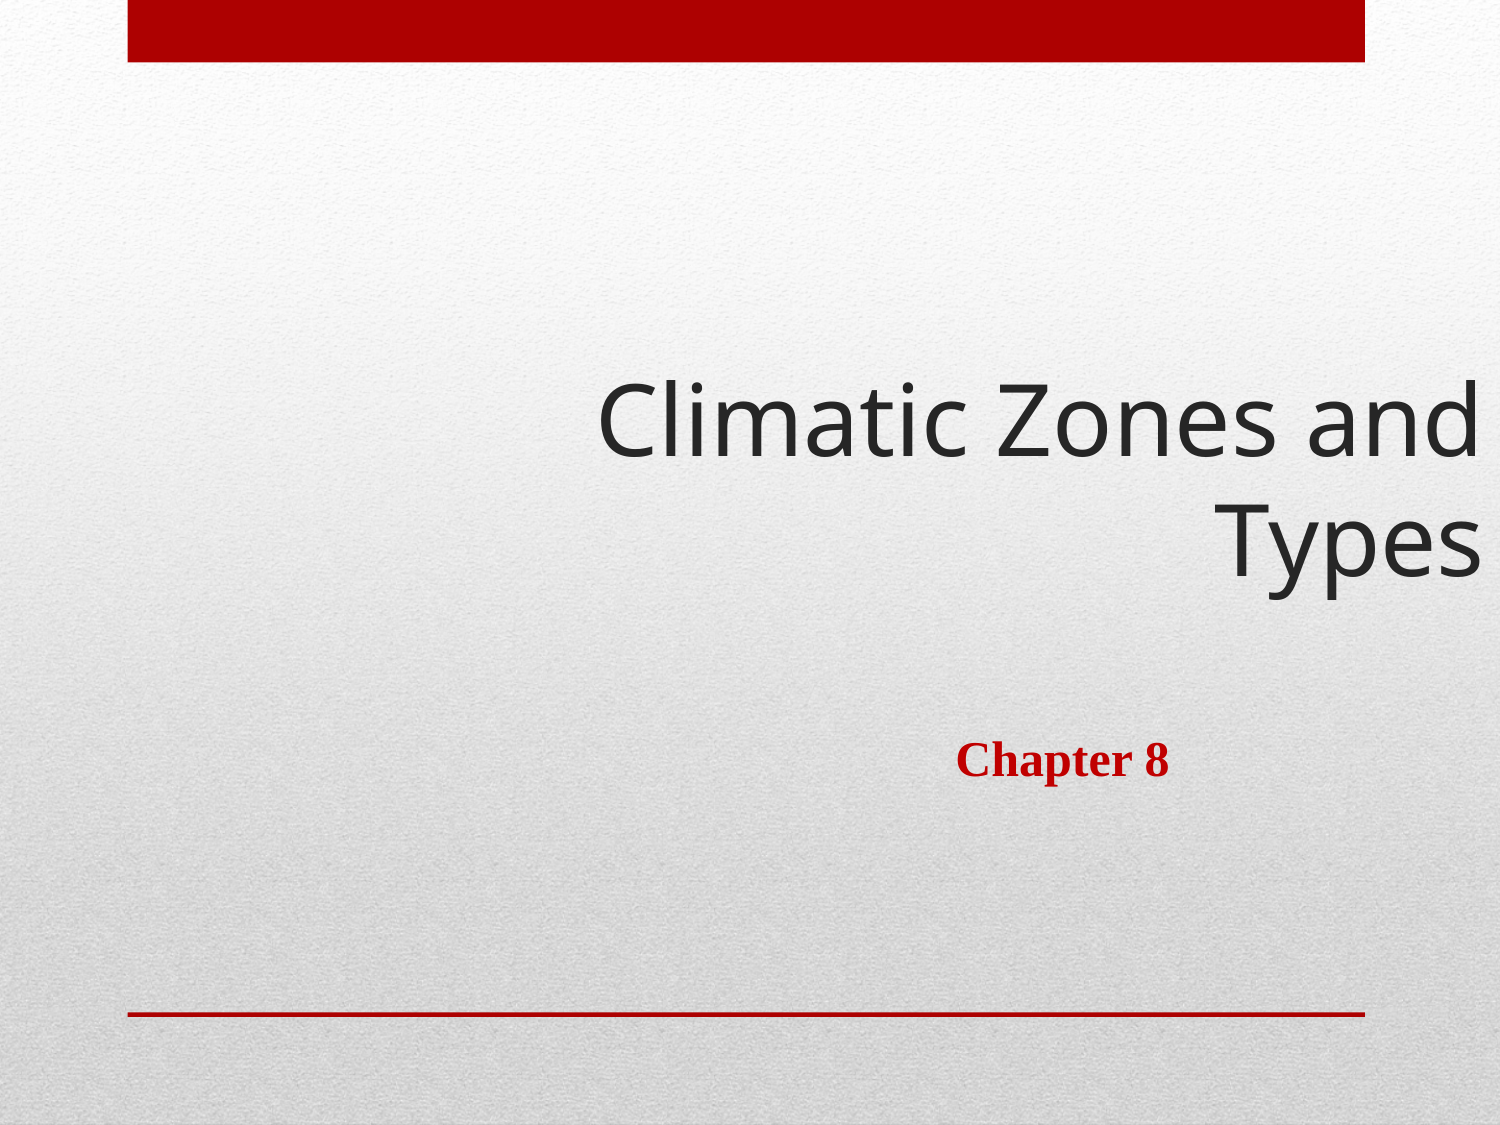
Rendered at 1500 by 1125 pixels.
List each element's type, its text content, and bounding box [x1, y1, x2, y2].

subtitle Chapter 8 [624, 612, 1500, 901]
title Climatic Zones and Types [287, 362, 1500, 604]
